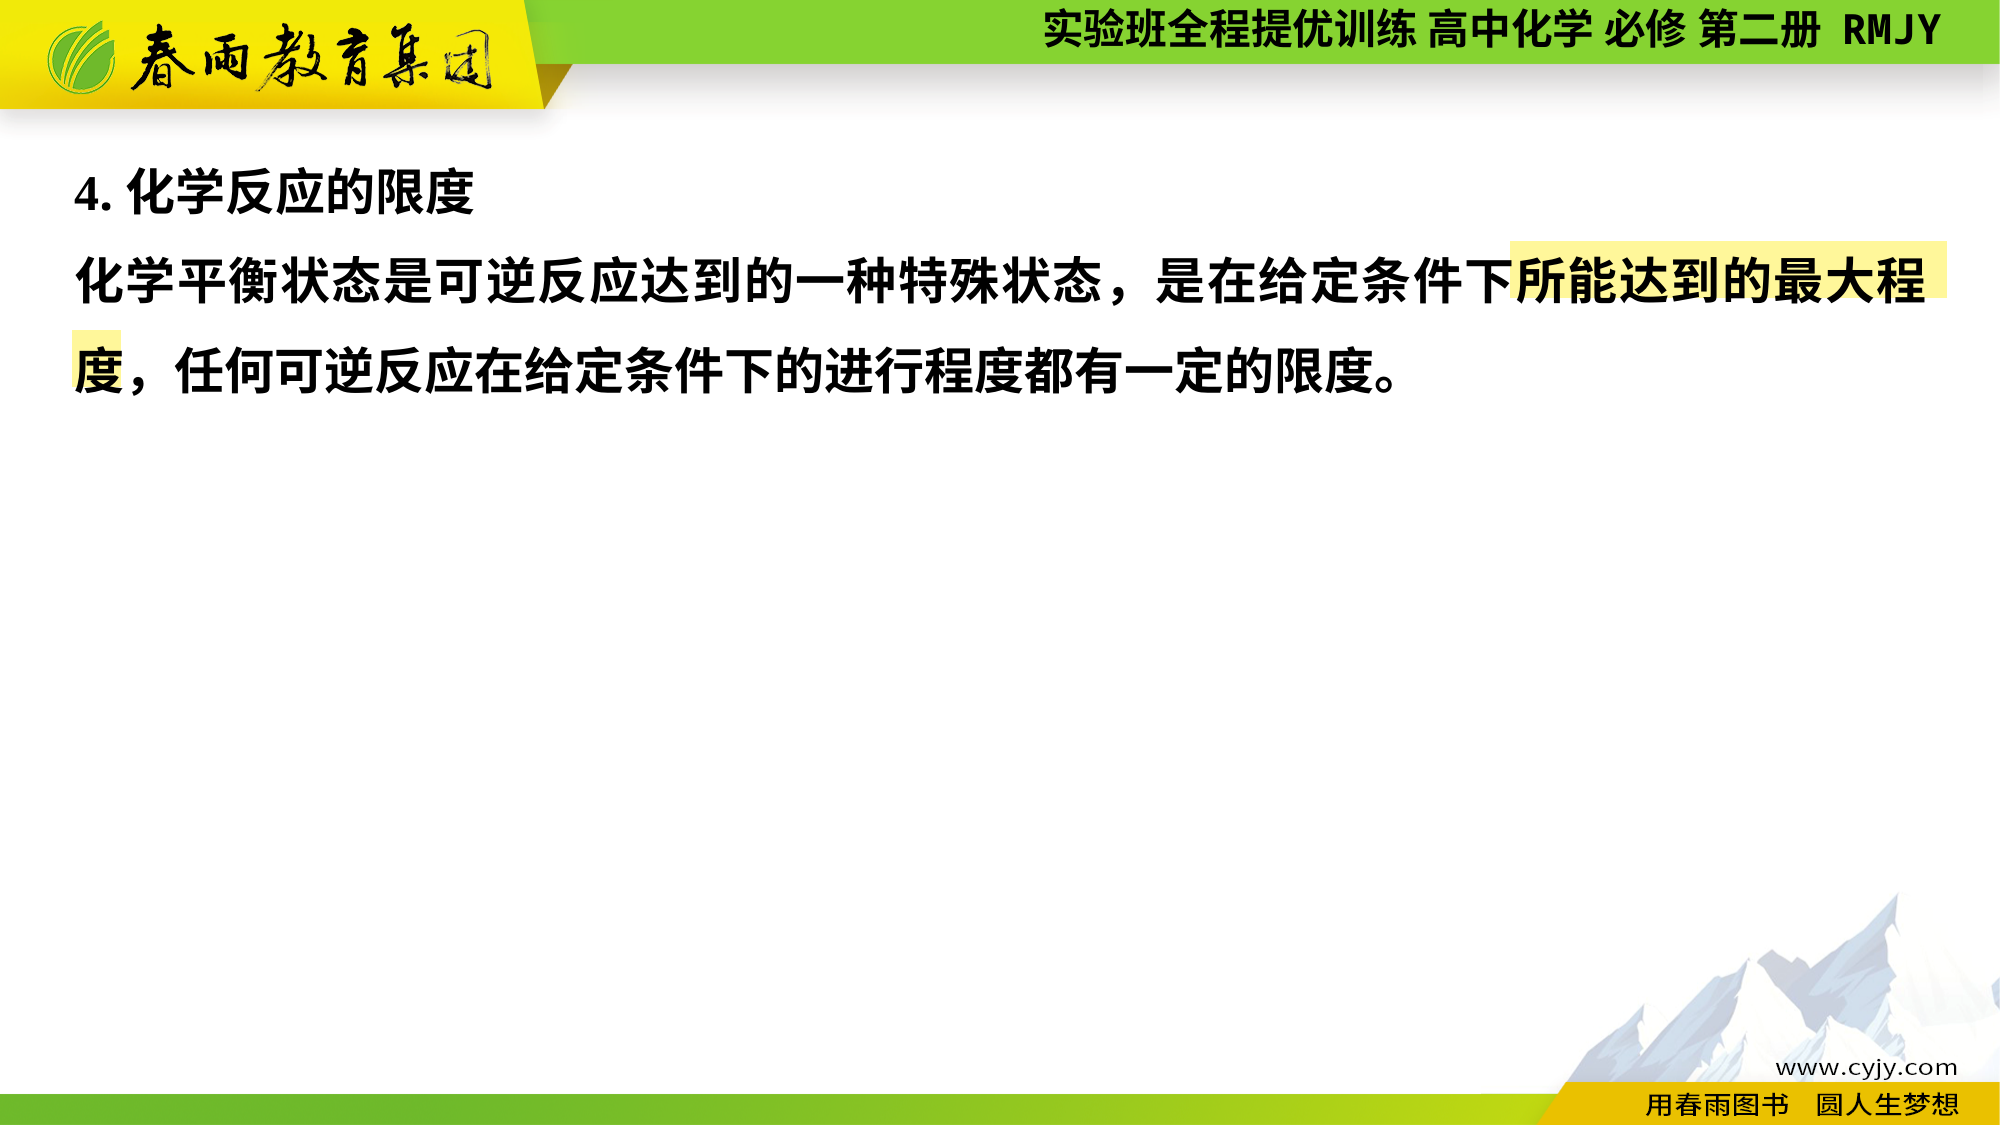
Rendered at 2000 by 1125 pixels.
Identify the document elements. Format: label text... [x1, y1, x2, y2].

picture [0, 0, 2000, 1125]
list 4.化学反应的限度 化学平衡状态是可逆反应达到的一种特殊状态，是在给定条件下所能达到的最大程度，任何可逆反应在给定条件下的进行程度都有一定的限度。 [59, 122, 1944, 411]
